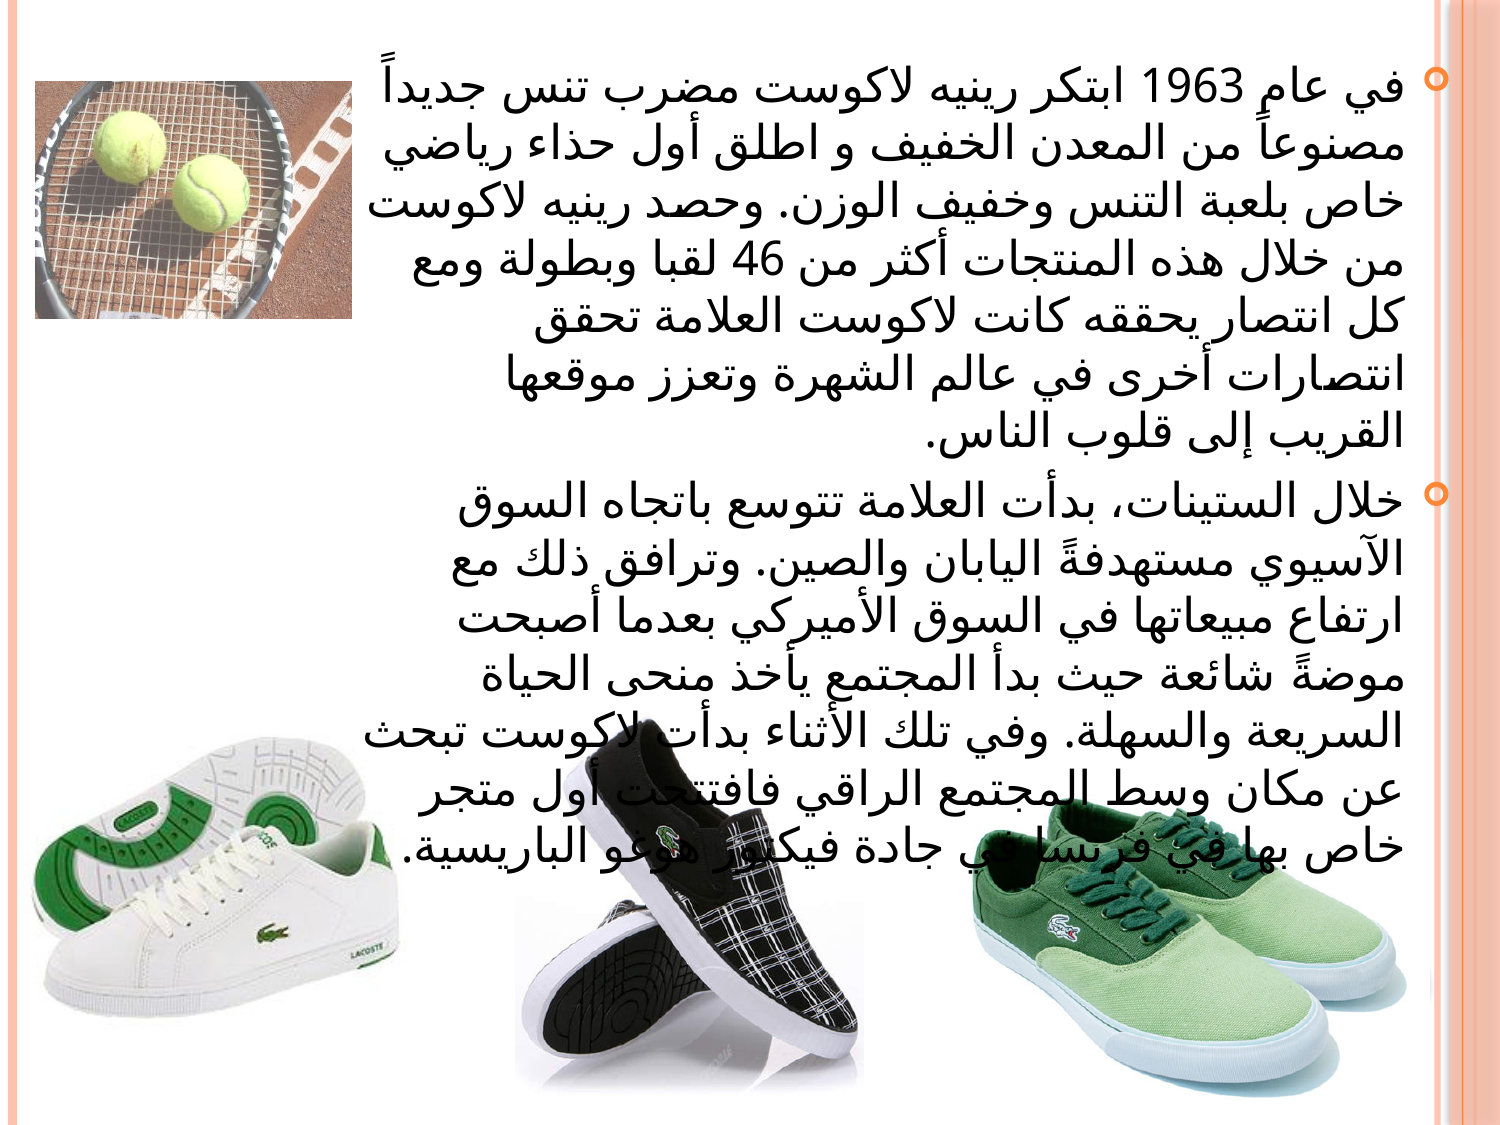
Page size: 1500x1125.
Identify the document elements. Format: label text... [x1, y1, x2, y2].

picture [515, 678, 864, 1114]
picture [34, 81, 352, 320]
picture [22, 683, 407, 1067]
picture [946, 762, 1431, 1125]
list في عام 1963 ابتكر رينيه لاكوست مضرب تنس جديداً مصنوعاً من المعدن الخفيف و اطلق أول حذاء رياضي خاص بلعبة التنس وخفيف الوزن. وحصد رينيه لاكوست من خلال هذه المنتجات أكثر من 46 لقبا وبطولة ومع كل انتصار يحققه كانت لاكوست العلامة تحقق انتصارات أخرى في عالم الشهرة وتعزز موقعها القريب إلى قلوب الناس. خلال الستينات، بدأت العلامة تتوسع باتجاه السوق الآسيوي مستهدفةً اليابان والصين. وترافق ذلك مع ارتفاع مبيعاتها في السوق الأميركي بعدما أصبحت موضةً شائعة حيث بدأ المجتمع يأخذ منحى الحياة السريعة والسهلة. وفي تلك الأثناء بدأت لاكوست تبحث عن مكان وسط المجتمع الراقي فافتتحت أول متجر خاص بها في فرنسا في جادة فيكتور هوغو الباريسية. [339, 46, 1465, 997]
